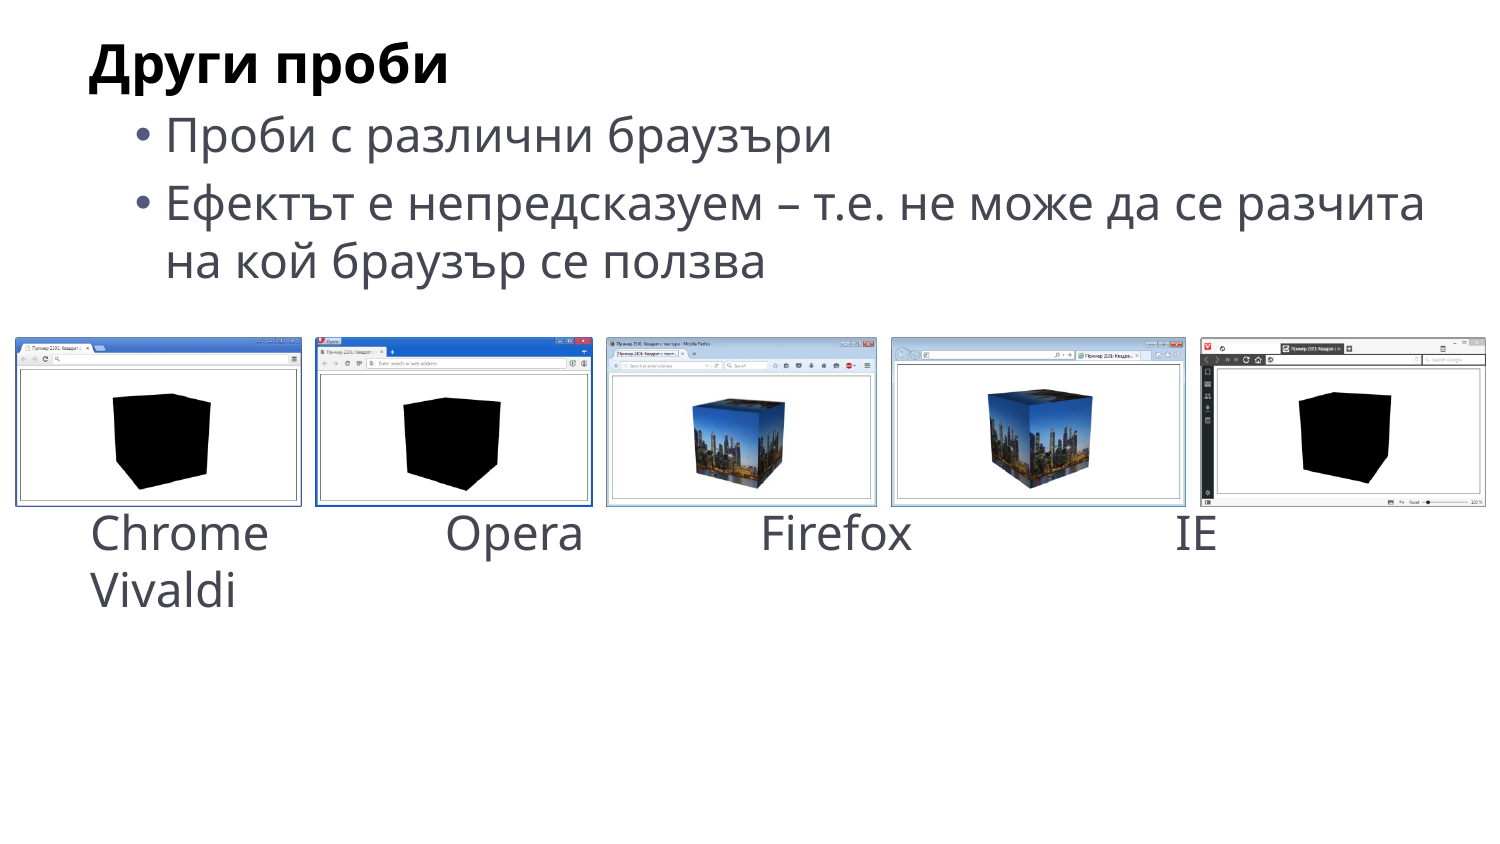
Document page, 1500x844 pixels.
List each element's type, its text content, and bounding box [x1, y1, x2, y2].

list Други проби Проби с различни браузъри Ефектът е непредсказуем – т.е. не може да се разчита на кой браузър се ползва Chrome Opera Firefox IE Vivaldi [75, 21, 1475, 348]
picture [14, 337, 302, 507]
list Други проби Проби с различни браузъри Ефектът е непредсказуем – т.е. не може да се разчита на кой браузър се ползва Chrome Opera Firefox IE Vivaldi [75, 510, 1475, 835]
picture [890, 337, 1186, 507]
picture [606, 337, 878, 507]
picture [315, 337, 593, 507]
picture [1199, 337, 1486, 507]
